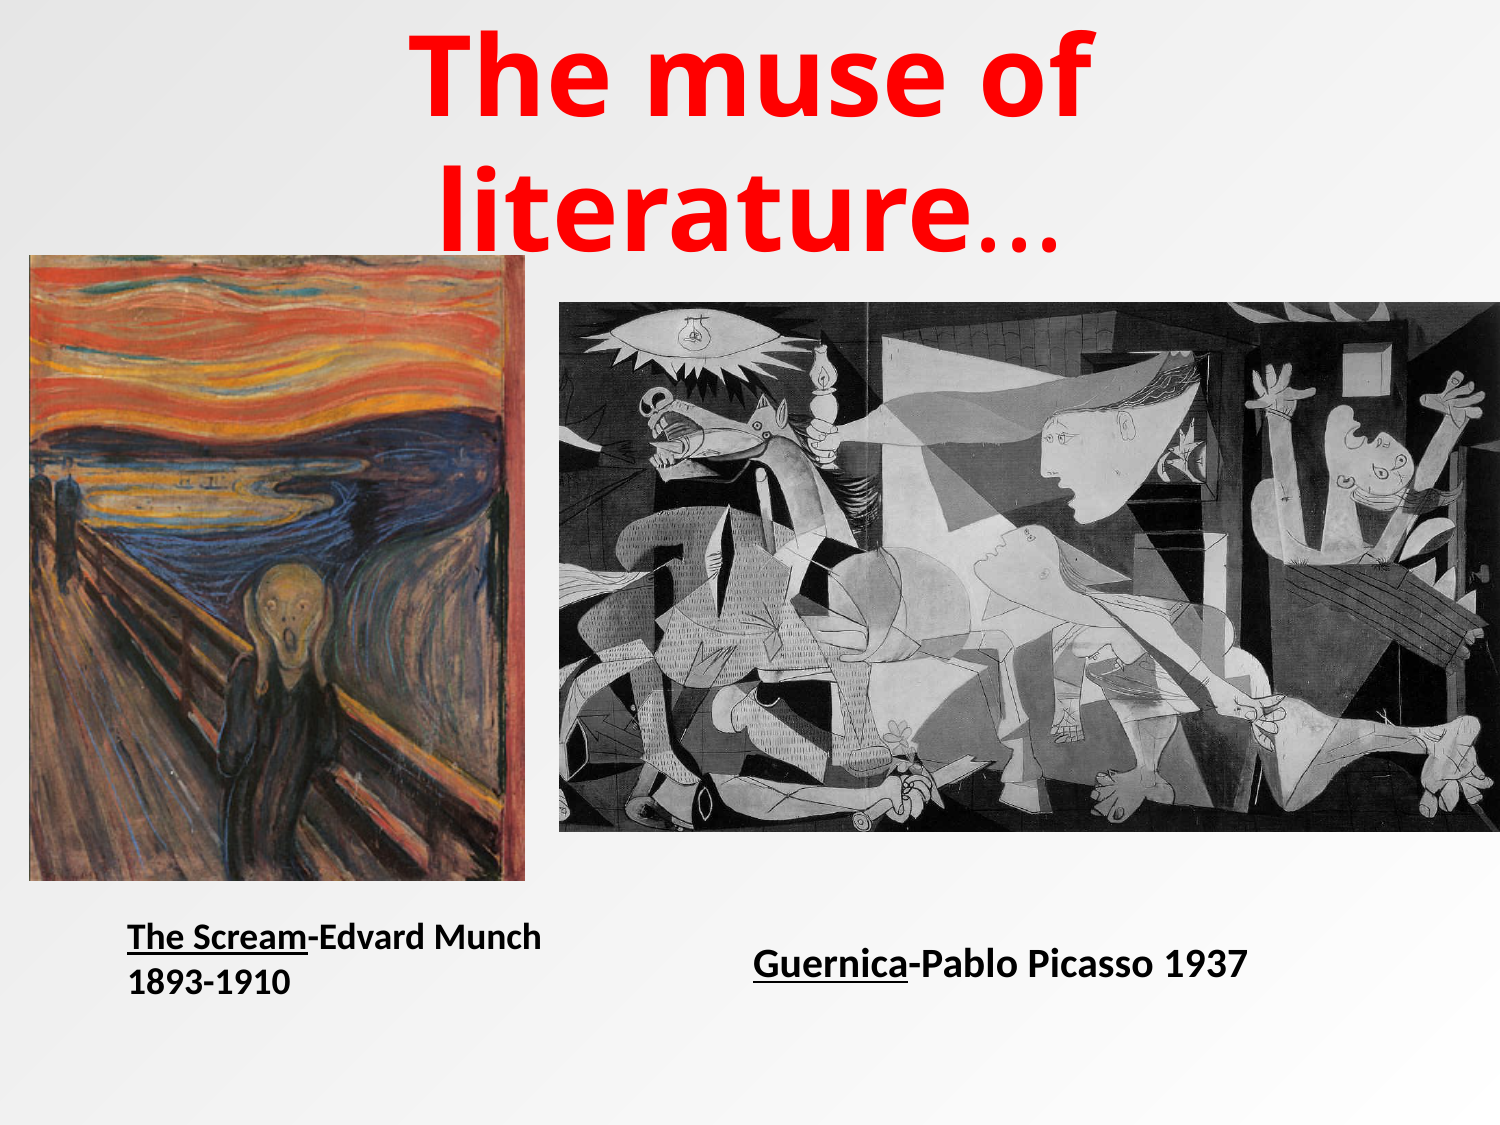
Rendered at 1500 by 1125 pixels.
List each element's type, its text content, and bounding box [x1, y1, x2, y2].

text_box Guernica-Pablo Picasso 1937 [738, 928, 1365, 994]
picture [559, 302, 1500, 832]
title The muse of literature... [74, 44, 1426, 233]
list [29, 255, 525, 881]
text_box The Scream-Edvard Munch 1893-1910 [112, 904, 573, 1010]
